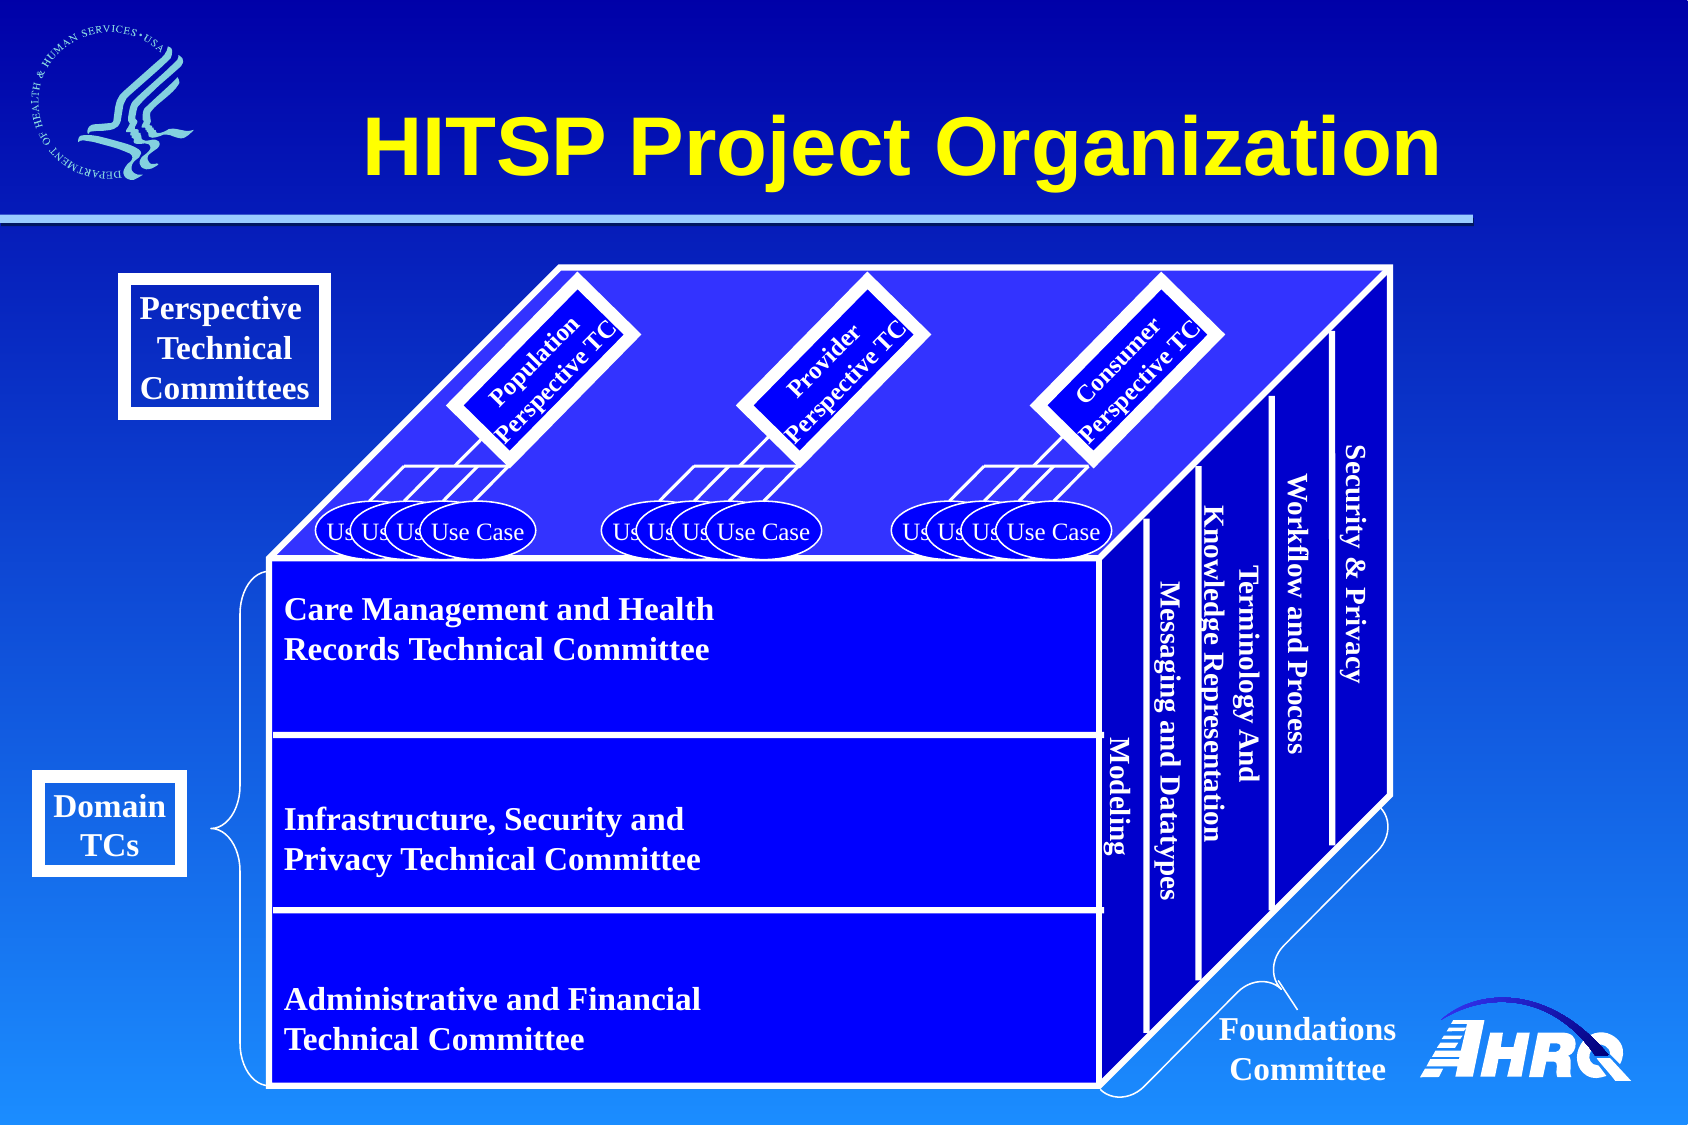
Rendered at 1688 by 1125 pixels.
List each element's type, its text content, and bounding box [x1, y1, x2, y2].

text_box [38, 267, 1416, 1125]
title HITSP Project Organization [218, 56, 1588, 202]
